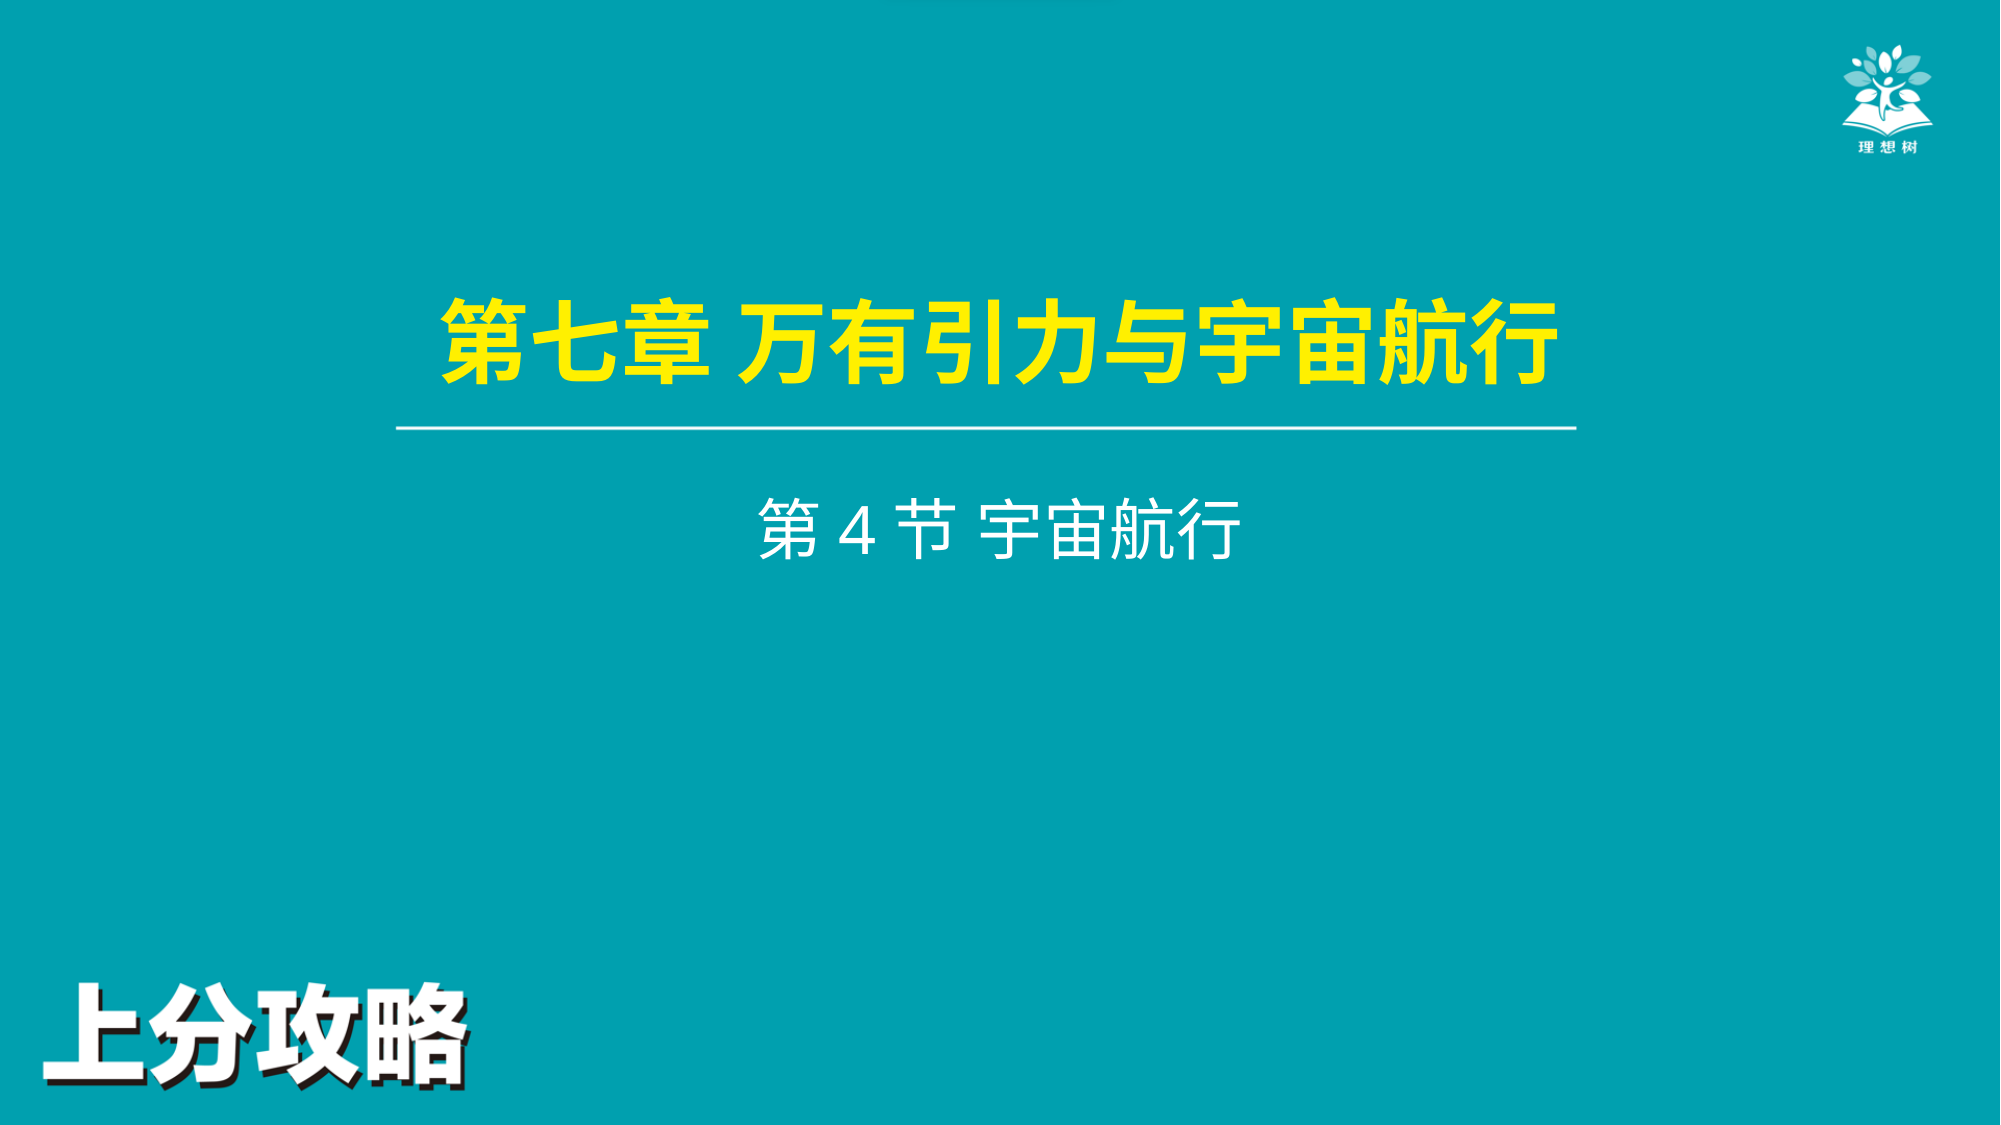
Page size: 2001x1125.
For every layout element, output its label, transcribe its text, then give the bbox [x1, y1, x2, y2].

text_box 第七章 万有引力与宇宙航行 [0, 265, 2000, 413]
picture [0, 579, 2000, 1125]
picture [0, 0, 2000, 265]
text_box 第4节 宇宙航行 [0, 472, 2000, 579]
picture [0, 413, 2000, 472]
